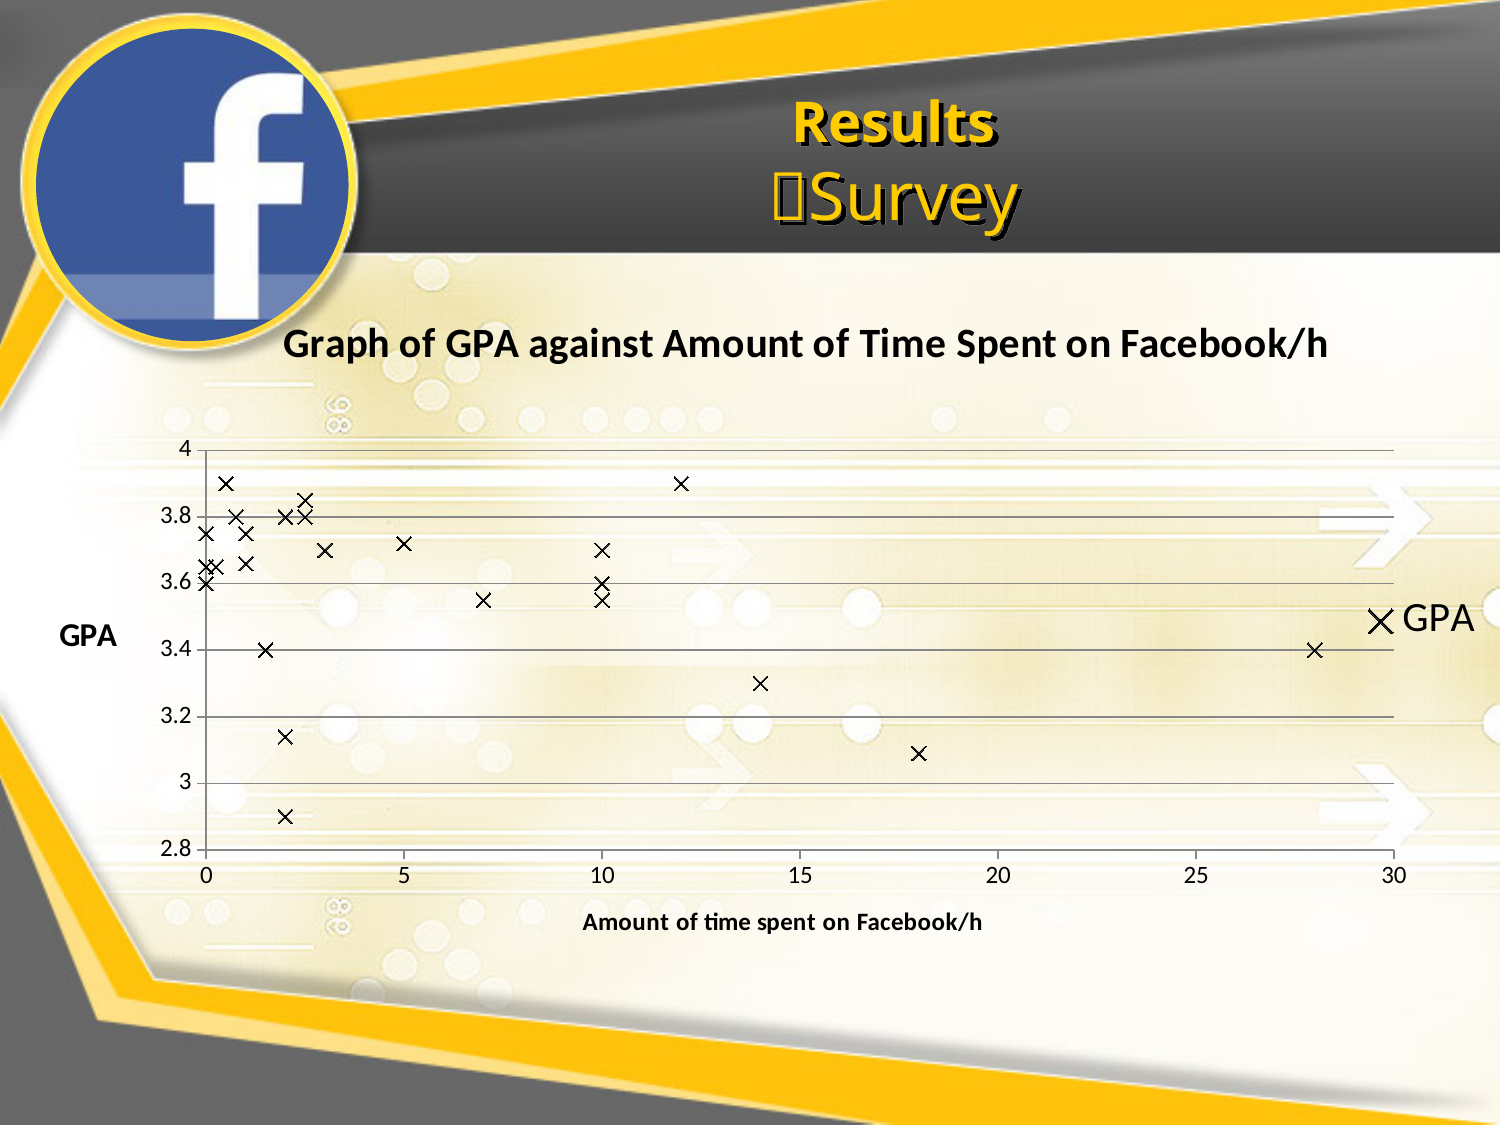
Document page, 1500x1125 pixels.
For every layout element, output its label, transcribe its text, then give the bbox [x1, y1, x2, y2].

title Results Survey [362, 87, 1426, 233]
chart [52, 290, 1500, 988]
picture [0, 0, 1500, 1125]
